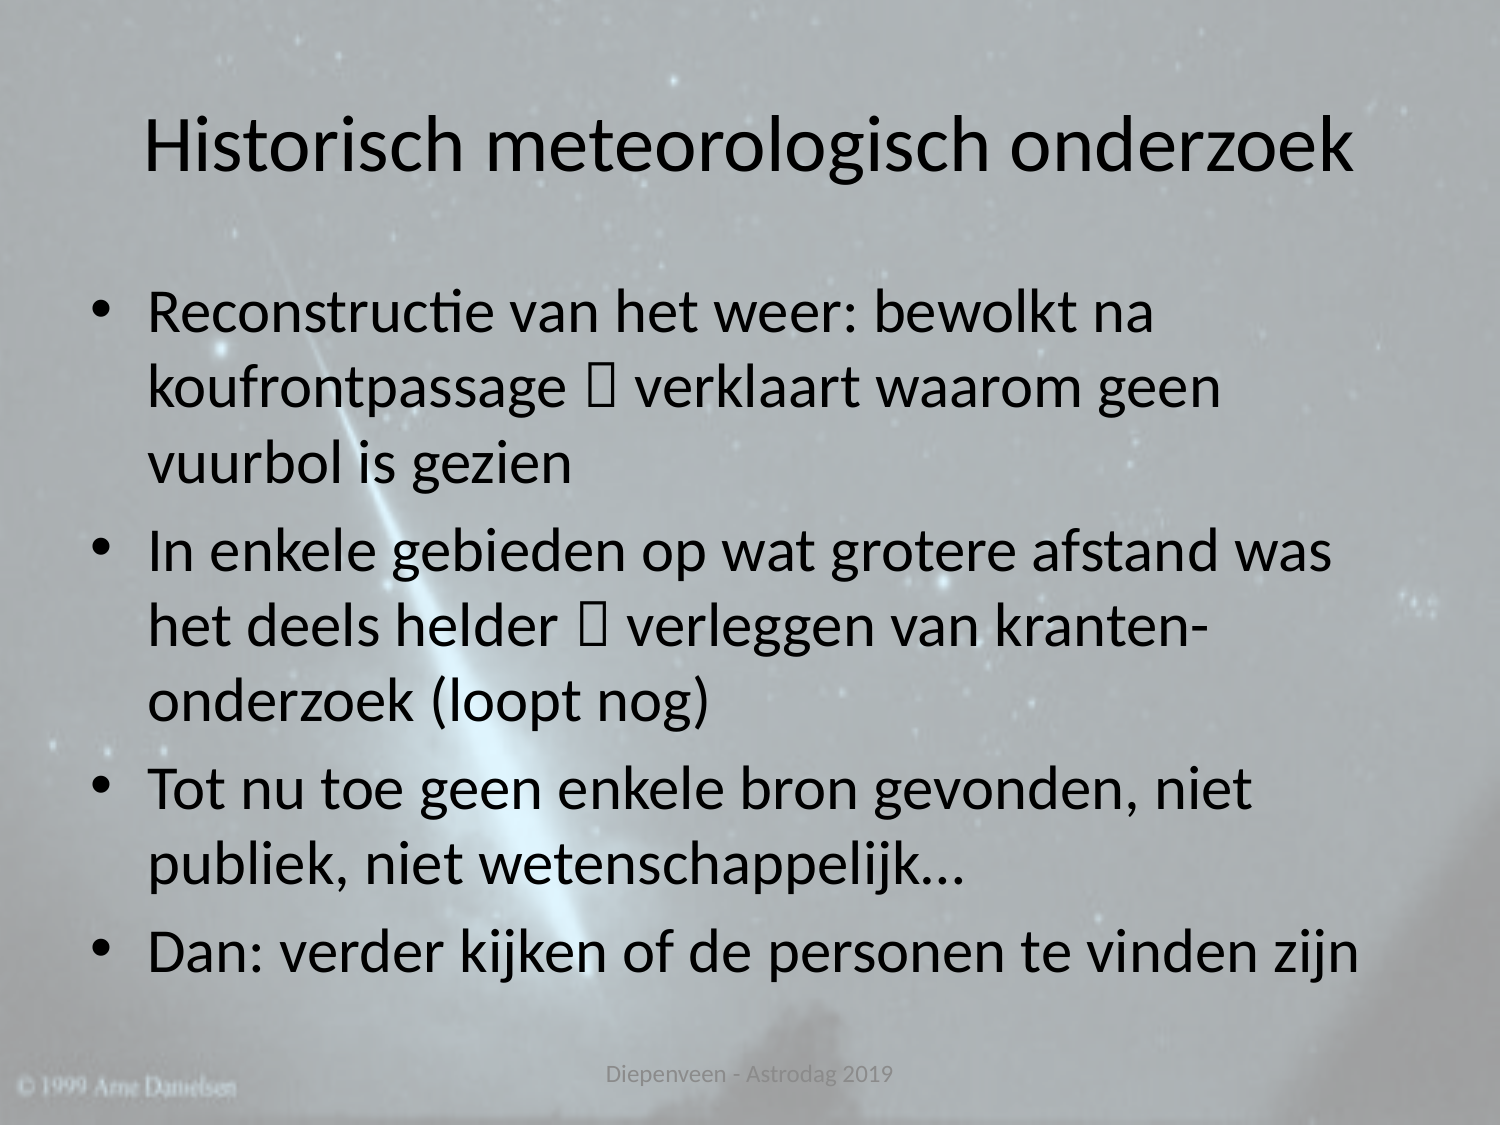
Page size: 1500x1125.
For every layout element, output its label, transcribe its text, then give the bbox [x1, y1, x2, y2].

title Historisch meteorologisch onderzoek [75, 45, 1425, 233]
list Reconstructie van het weer: bewolkt na koufrontpassage  verklaart waarom geen vuurbol is gezien In enkele gebieden op wat grotere afstand was het deels helder  verleggen van kranten- onderzoek (loopt nog) Tot nu toe geen enkele bron gevonden, niet publiek, niet wetenschappelijk… Dan: verder kijken of de personen te vinden zijn [75, 262, 1425, 1005]
footer Diepenveen - Astrodag 2019 [512, 1042, 988, 1103]
